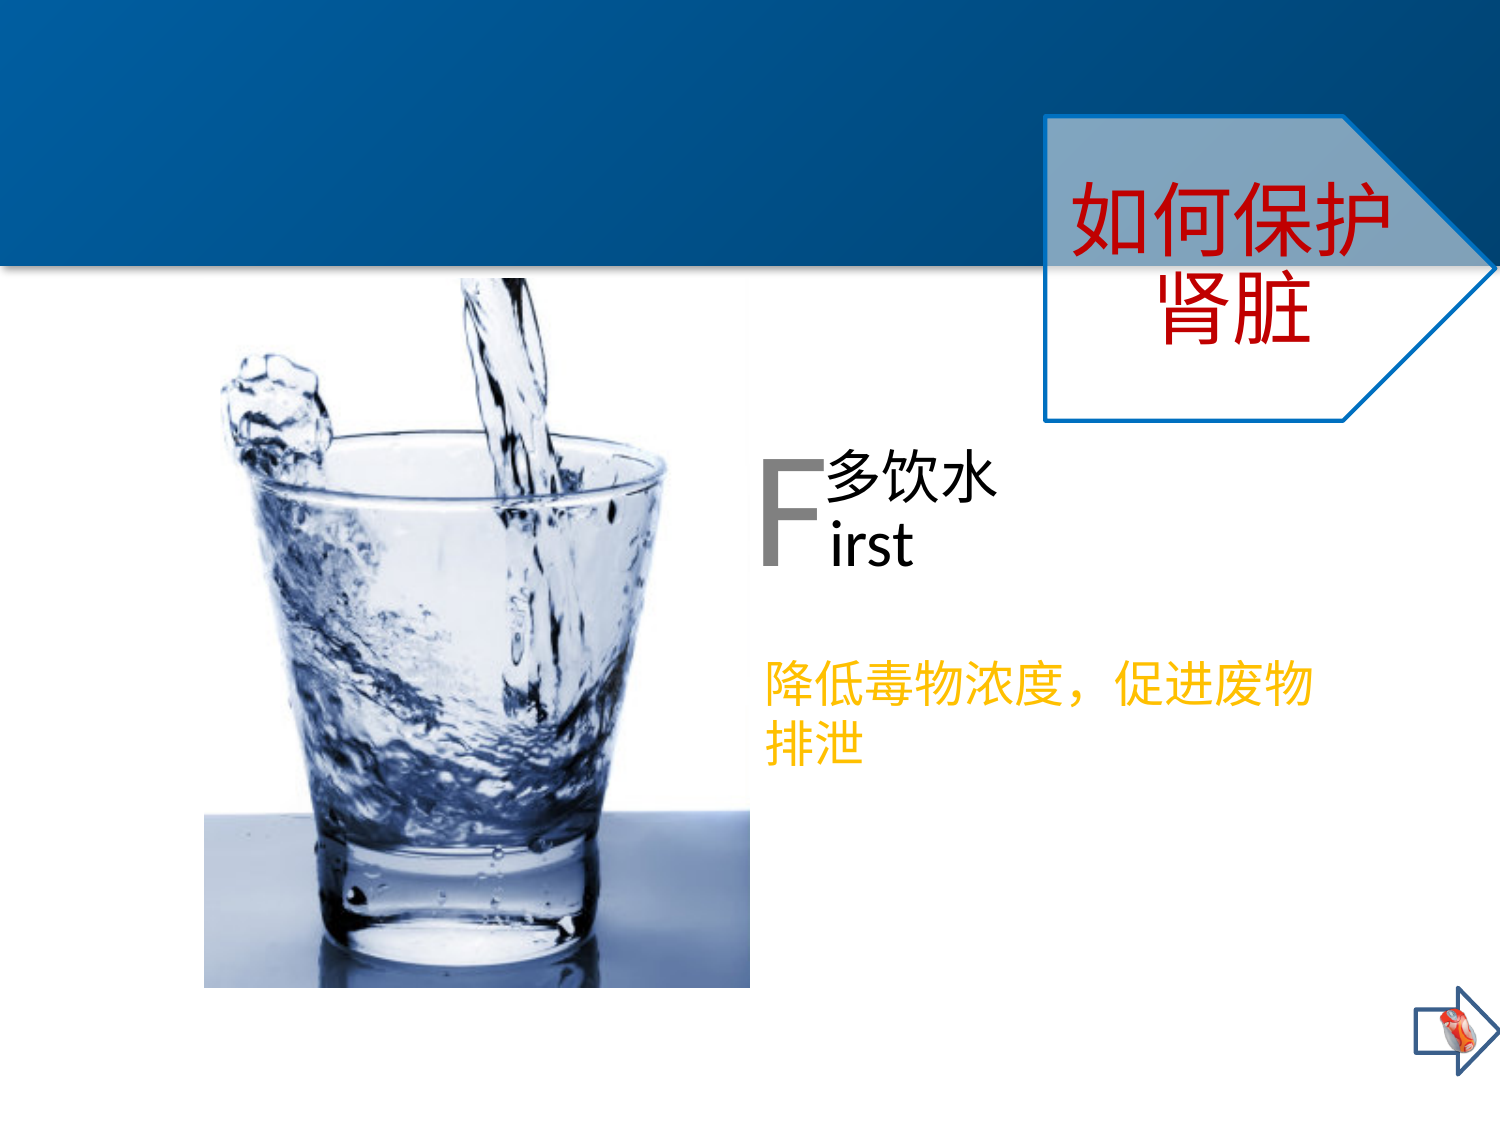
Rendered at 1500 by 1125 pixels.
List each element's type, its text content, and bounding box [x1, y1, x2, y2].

text_box [0, 0, 1500, 268]
picture [204, 278, 751, 988]
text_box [1415, 987, 1500, 1075]
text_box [737, 392, 1129, 610]
text_box 降低毒物浓度，促进废物排泄 [754, 645, 1341, 780]
text_box 如何保护肾脏 [1043, 114, 1498, 423]
